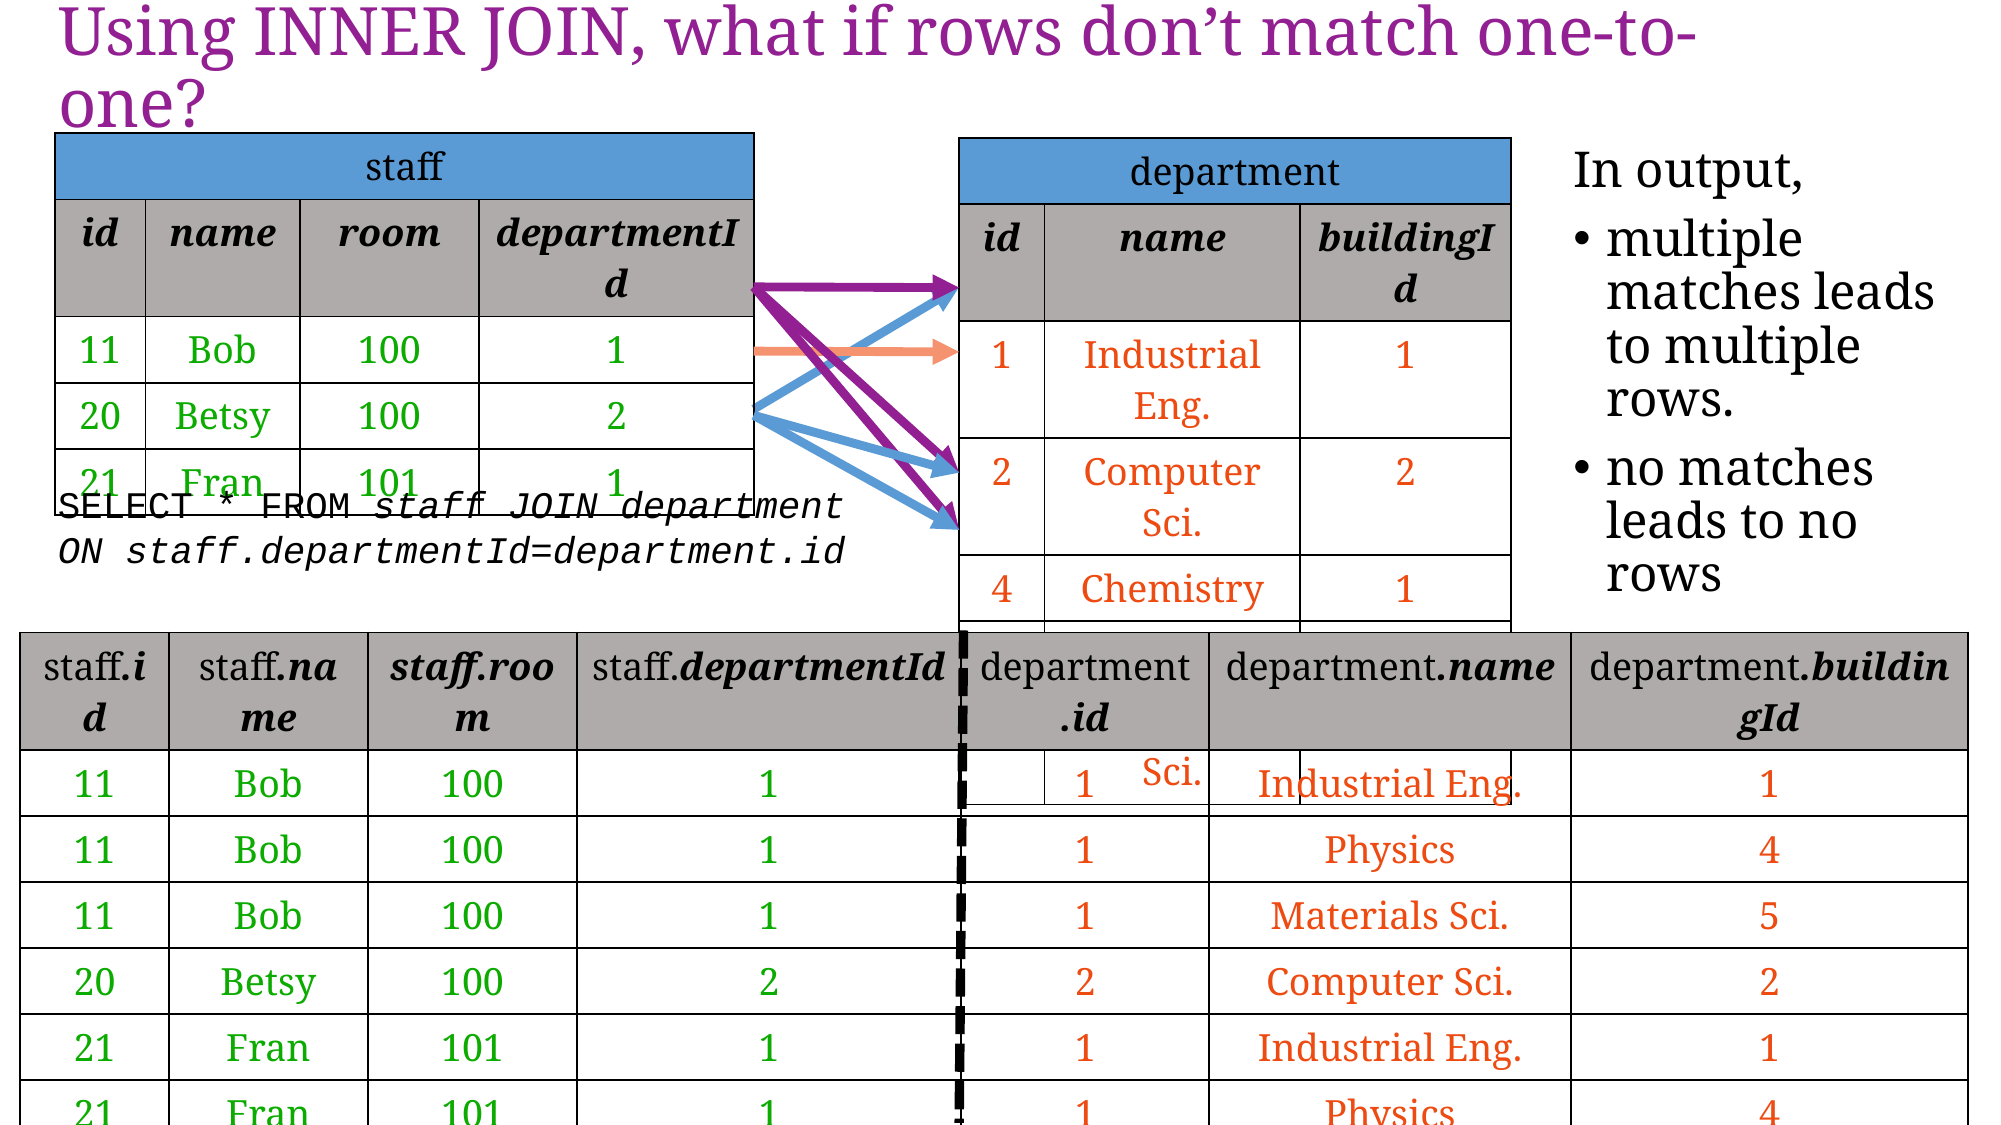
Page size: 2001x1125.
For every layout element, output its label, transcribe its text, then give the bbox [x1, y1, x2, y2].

table_cell 1 [1572, 751, 1967, 815]
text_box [959, 630, 964, 1123]
table_cell Physics [1210, 1081, 1570, 1125]
table_cell Computer Sci. [1045, 439, 1299, 554]
table_cell room [301, 200, 478, 316]
table_cell 4 [1301, 622, 1510, 632]
table_cell 1 [1301, 556, 1510, 620]
table_cell Betsy [146, 384, 299, 448]
text_box SELECT * FROM staff JOIN department ON staff.departmentId=department.id [43, 473, 886, 579]
table_cell 4 [1572, 1081, 1967, 1125]
table_cell Bob [170, 751, 367, 815]
table_header staff.name [170, 633, 367, 749]
table_cell Fran [146, 450, 299, 473]
table_cell 1 [962, 1081, 1208, 1125]
table_cell Chemistry [1045, 556, 1299, 620]
table_cell 1 [964, 751, 1208, 815]
table_header staff.id [21, 633, 168, 749]
table_cell Industrial Eng. [1045, 322, 1299, 437]
table_header staff [56, 134, 753, 199]
table_cell 4 [960, 556, 1044, 620]
table_cell Industrial Eng. [1210, 1015, 1570, 1079]
table_cell 100 [369, 949, 576, 1013]
table_cell 2 [1572, 949, 1967, 1013]
table_cell Fran [170, 1081, 367, 1125]
table_cell 1 [964, 883, 1208, 947]
table_cell id [960, 205, 1044, 320]
table_cell 1 [1572, 1015, 1967, 1079]
title Using INNER JOIN, what if rows don’t match one-to-one? [43, 12, 1775, 128]
table_cell 20 [21, 949, 168, 1013]
table_cell Bob [170, 883, 367, 947]
table_cell 100 [301, 384, 478, 448]
table_cell departmentId [480, 200, 753, 316]
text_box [753, 286, 960, 415]
table_cell 11 [21, 817, 168, 881]
table_header department.id [964, 633, 1208, 749]
table_header department.name [1210, 633, 1570, 749]
table_cell 101 [369, 1015, 576, 1079]
table_cell 1 [960, 622, 1044, 632]
table_cell Fran [170, 1015, 367, 1079]
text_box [753, 415, 960, 530]
table_cell name [1045, 205, 1299, 320]
table_cell 100 [369, 751, 576, 815]
table_cell 1 [578, 883, 959, 947]
table_cell 100 [301, 317, 478, 382]
table_cell 21 [21, 1081, 168, 1125]
table_cell Computer Sci. [1210, 949, 1570, 1013]
table_cell 5 [1572, 883, 1967, 947]
table_cell 100 [369, 883, 576, 947]
table_cell 20 [56, 384, 145, 448]
table_cell Physics [1210, 817, 1570, 881]
table_cell 2 [1301, 439, 1510, 554]
table_cell 4 [1572, 817, 1967, 881]
table_cell buildingId [1301, 205, 1510, 320]
table_cell 101 [369, 1081, 576, 1125]
table_cell 11 [21, 751, 168, 815]
table_cell Industrial Eng. [1210, 751, 1570, 815]
table_cell Physics [1045, 622, 1299, 632]
table_cell 1 [578, 751, 959, 815]
table_cell name [146, 200, 299, 316]
table_cell 1 [480, 317, 753, 382]
table_cell 2 [578, 949, 959, 1013]
table_cell 11 [21, 883, 168, 947]
table_cell 101 [301, 450, 478, 473]
table_cell 2 [480, 384, 753, 448]
table_cell 1 [578, 1015, 959, 1079]
list In output, multiple matches leads to multiple rows. no matches leads to no rows [1558, 137, 1969, 617]
table_cell 2 [964, 949, 1208, 1013]
table_header department [960, 139, 1510, 203]
table_cell 1 [964, 817, 1208, 881]
table_cell 21 [56, 450, 145, 473]
table_cell id [56, 200, 145, 316]
table_cell 1 [480, 450, 753, 473]
table_header staff.departmentId [578, 633, 959, 749]
table_cell 1 [578, 817, 959, 881]
table_cell 2 [960, 439, 1044, 554]
table_cell 1 [1301, 322, 1510, 437]
table_cell Betsy [170, 949, 367, 1013]
table_cell 21 [21, 1015, 168, 1079]
table_header department.buildingId [1572, 633, 1967, 749]
table_cell Bob [146, 317, 299, 382]
table_cell Bob [170, 817, 367, 881]
table_cell 100 [369, 817, 576, 881]
table_cell Materials Sci. [1210, 883, 1570, 947]
table_cell 1 [578, 1081, 960, 1125]
table_cell 11 [56, 317, 145, 382]
table_header staff.room [369, 633, 576, 749]
table_cell 1 [960, 322, 1044, 437]
table_cell 1 [964, 1015, 1208, 1079]
